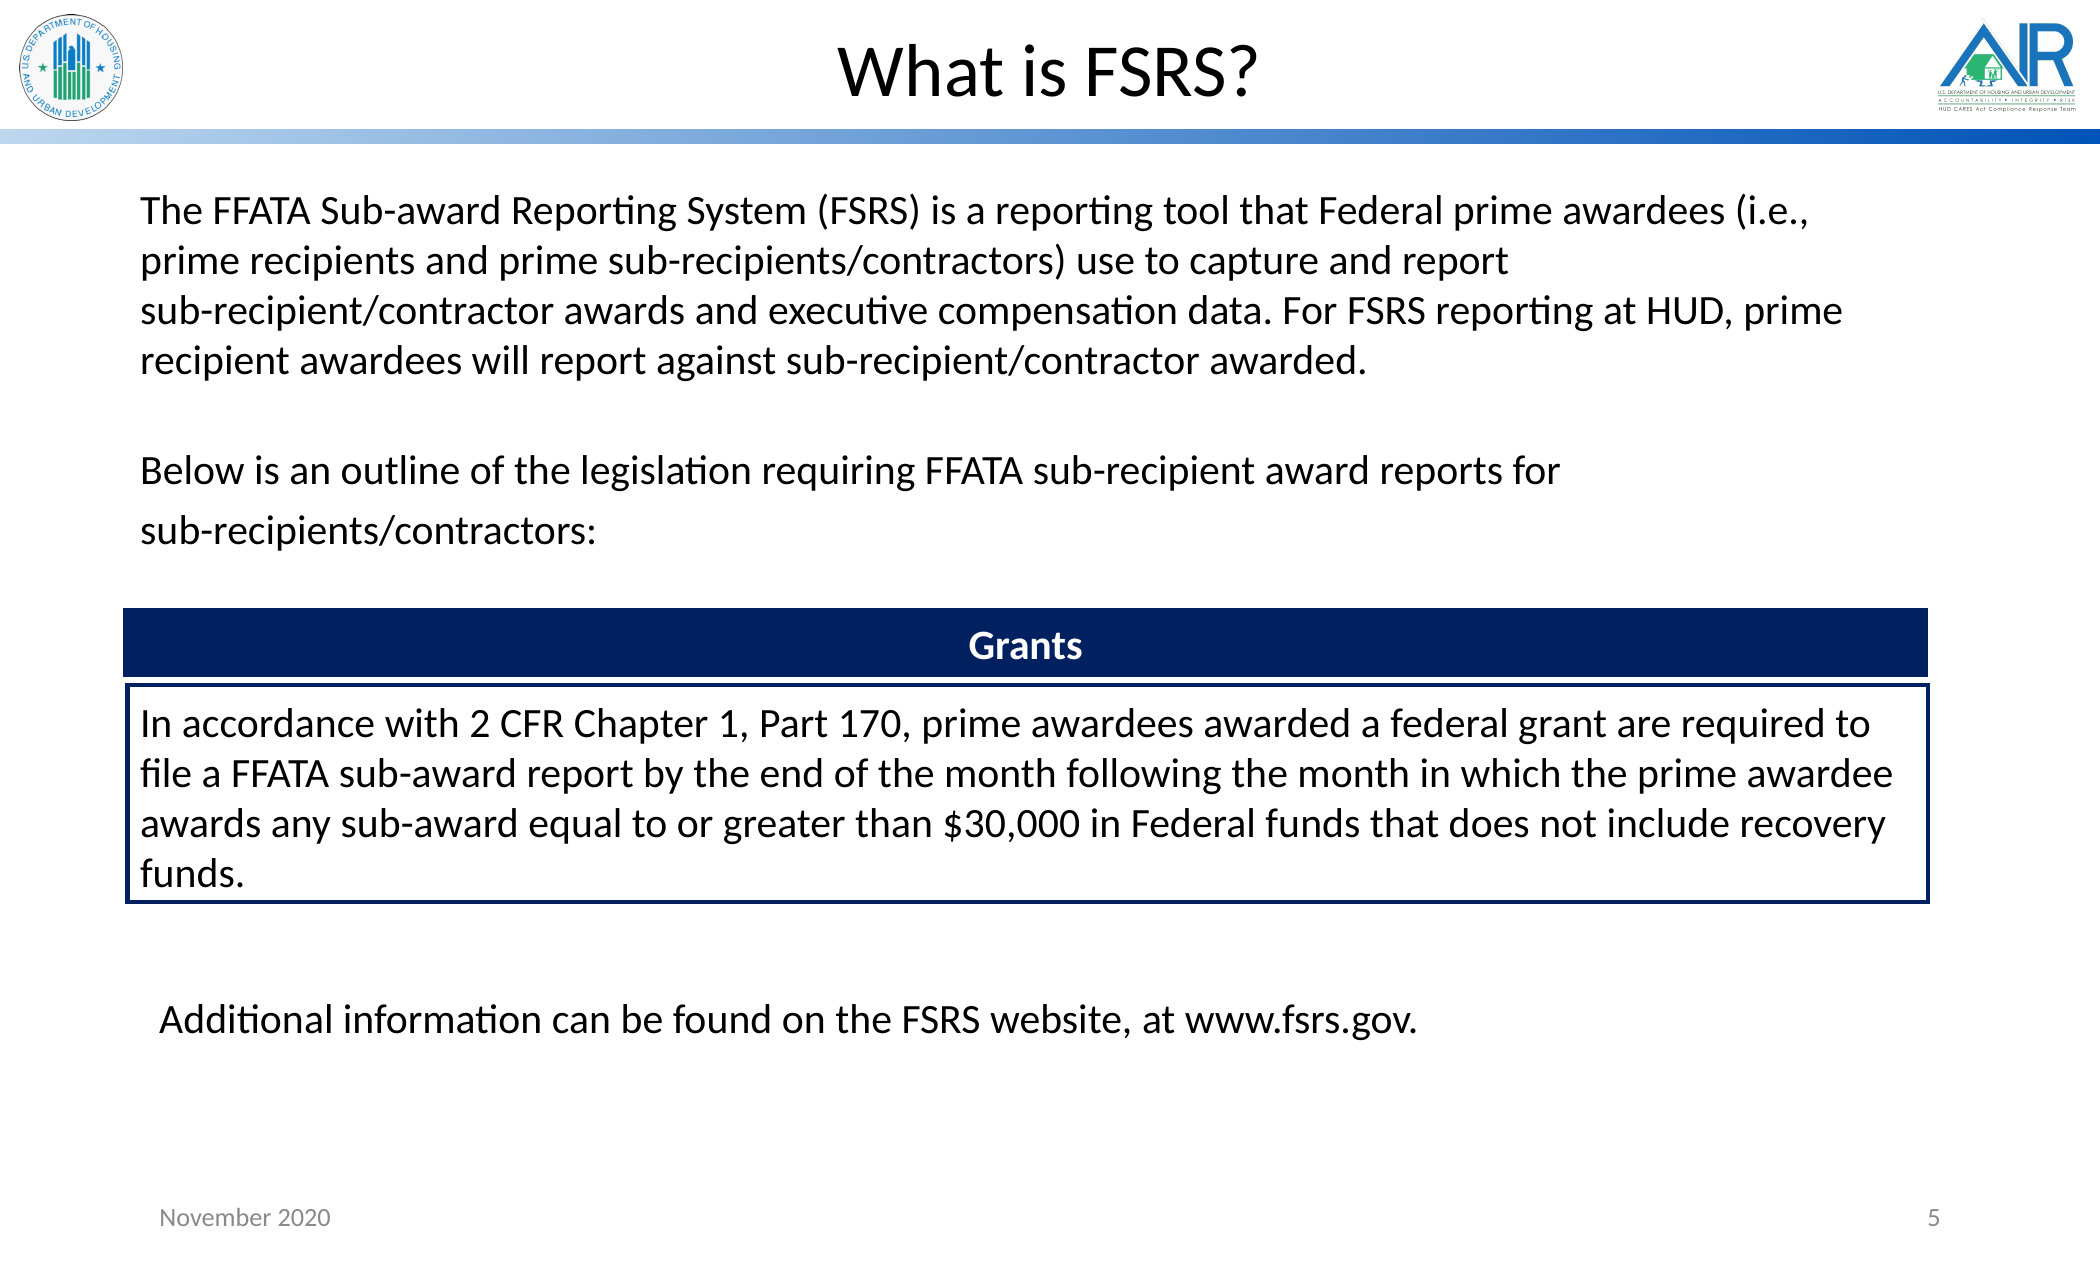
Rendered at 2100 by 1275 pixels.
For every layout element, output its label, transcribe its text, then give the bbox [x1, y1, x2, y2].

text_box [126, 684, 1929, 903]
picture [19, 14, 123, 121]
text_box The FFATA Sub-award Reporting System (FSRS) is a reporting tool that Federal prime awardees (i.e., prime recipients and prime sub-recipients/contractors) use to capture and report sub-recipient/contractor awards and executive compensation data. For FSRS reporting at HUD, prime recipient awardees will report against sub-recipient/contractor awarded. Below is an outline of the legislation requiring FFATA sub-recipient award reports for sub-recipients/contractors: [125, 175, 1929, 561]
text_box Grants [124, 610, 1927, 676]
title What is FSRS? [202, 25, 1898, 120]
slide_number 5 [1483, 1181, 1956, 1250]
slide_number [144, 1181, 617, 1250]
text_box Additional information can be found on the FSRS website, at www.fsrs.gov. [144, 983, 1929, 1049]
picture [1930, 18, 2085, 115]
